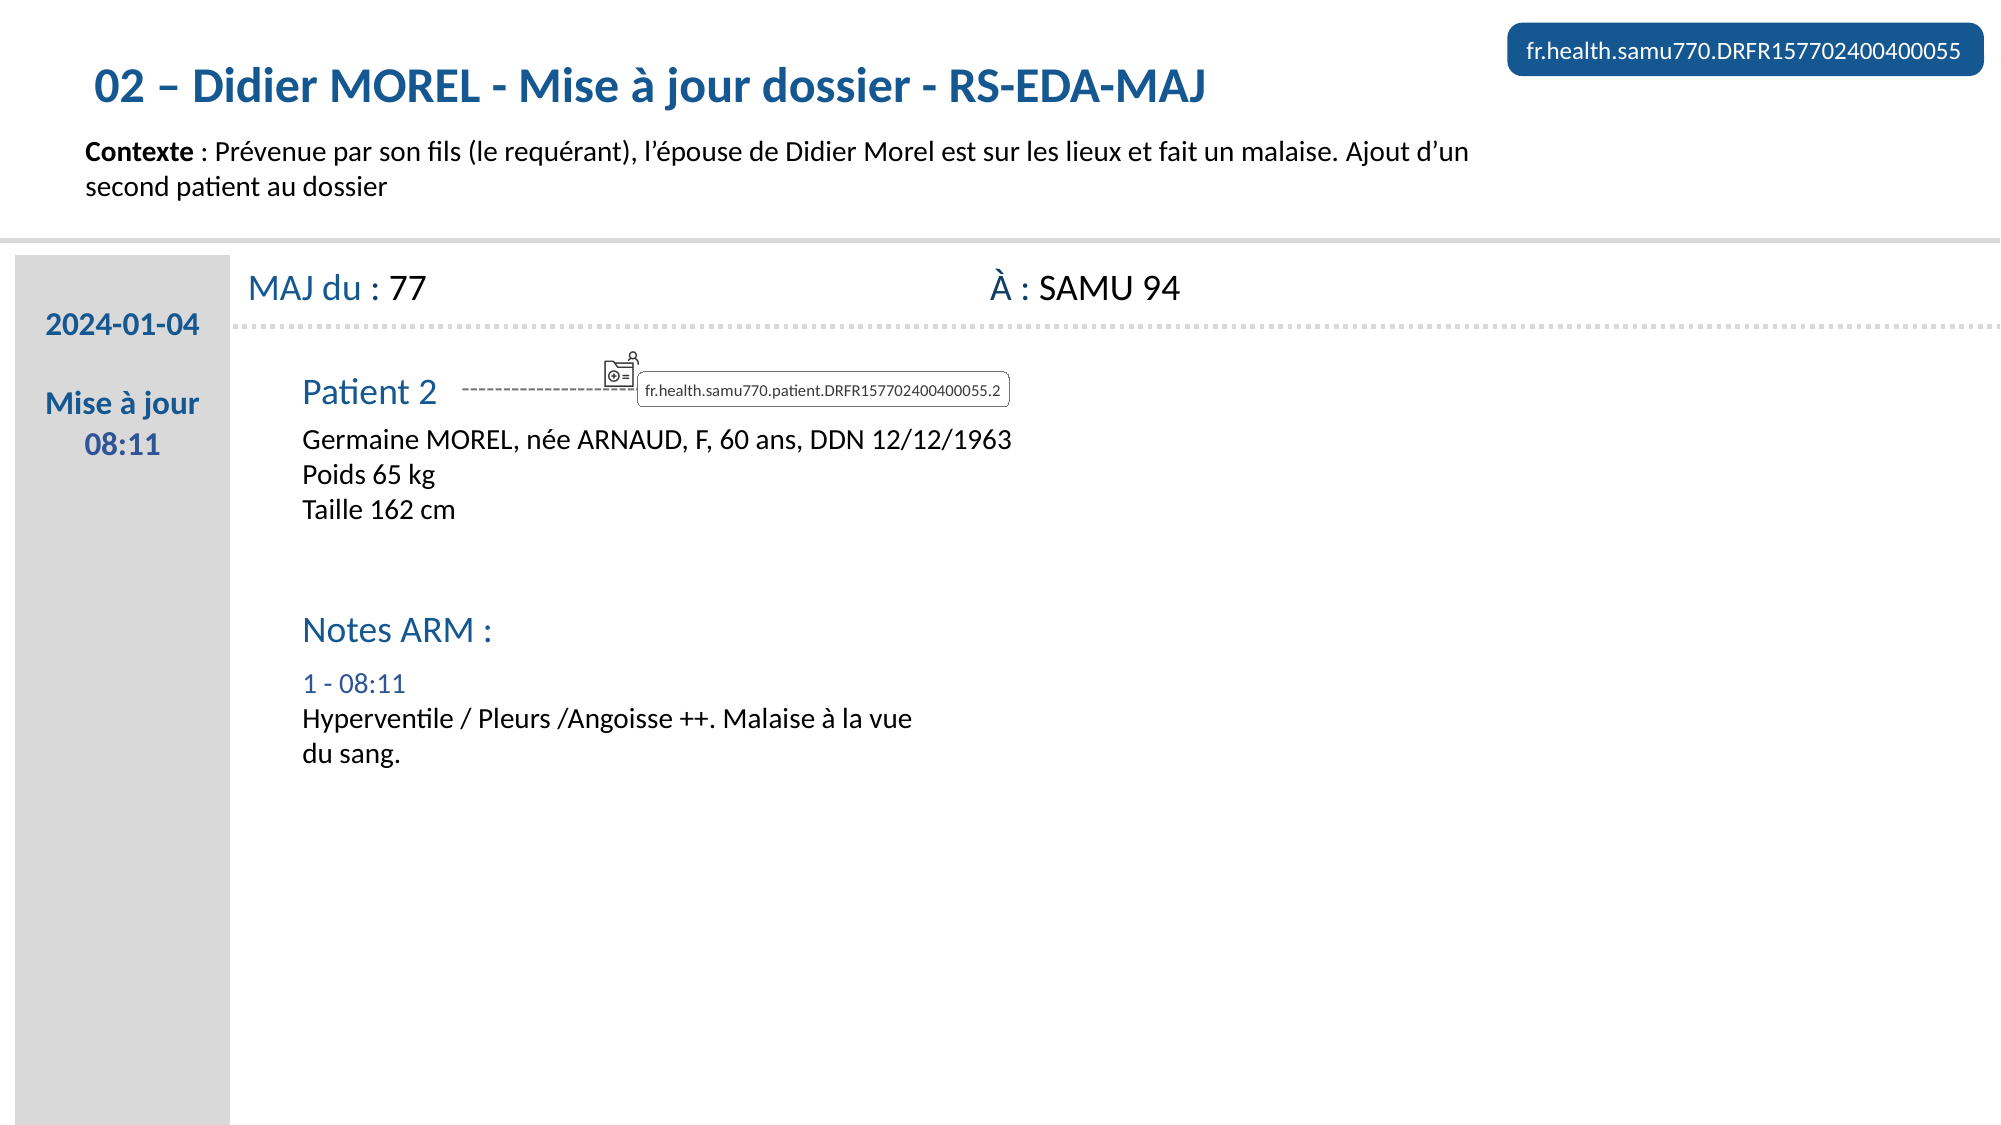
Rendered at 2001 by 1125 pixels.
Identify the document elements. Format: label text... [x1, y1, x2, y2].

text_box À : SAMU 94 [834, 256, 1337, 316]
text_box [287, 597, 939, 779]
text_box Contexte : Prévenue par son fils (le requérant), l’épouse de Didier Morel est sur les lieux et fait un malaise. Ajout d’un second patient au dossier [79, 126, 1481, 208]
text_box fr.health.samu770.DRFR157702400400055 [1507, 22, 1985, 77]
picture [592, 336, 656, 399]
text_box 2024-01-04 Mise à jour 08:11 [15, 255, 230, 1125]
text_box 02 – Didier MOREL - Mise à jour dossier - RS-EDA-MAJ [79, 45, 1508, 121]
text_box MAJ du : 77 [233, 256, 735, 316]
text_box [287, 359, 1150, 535]
